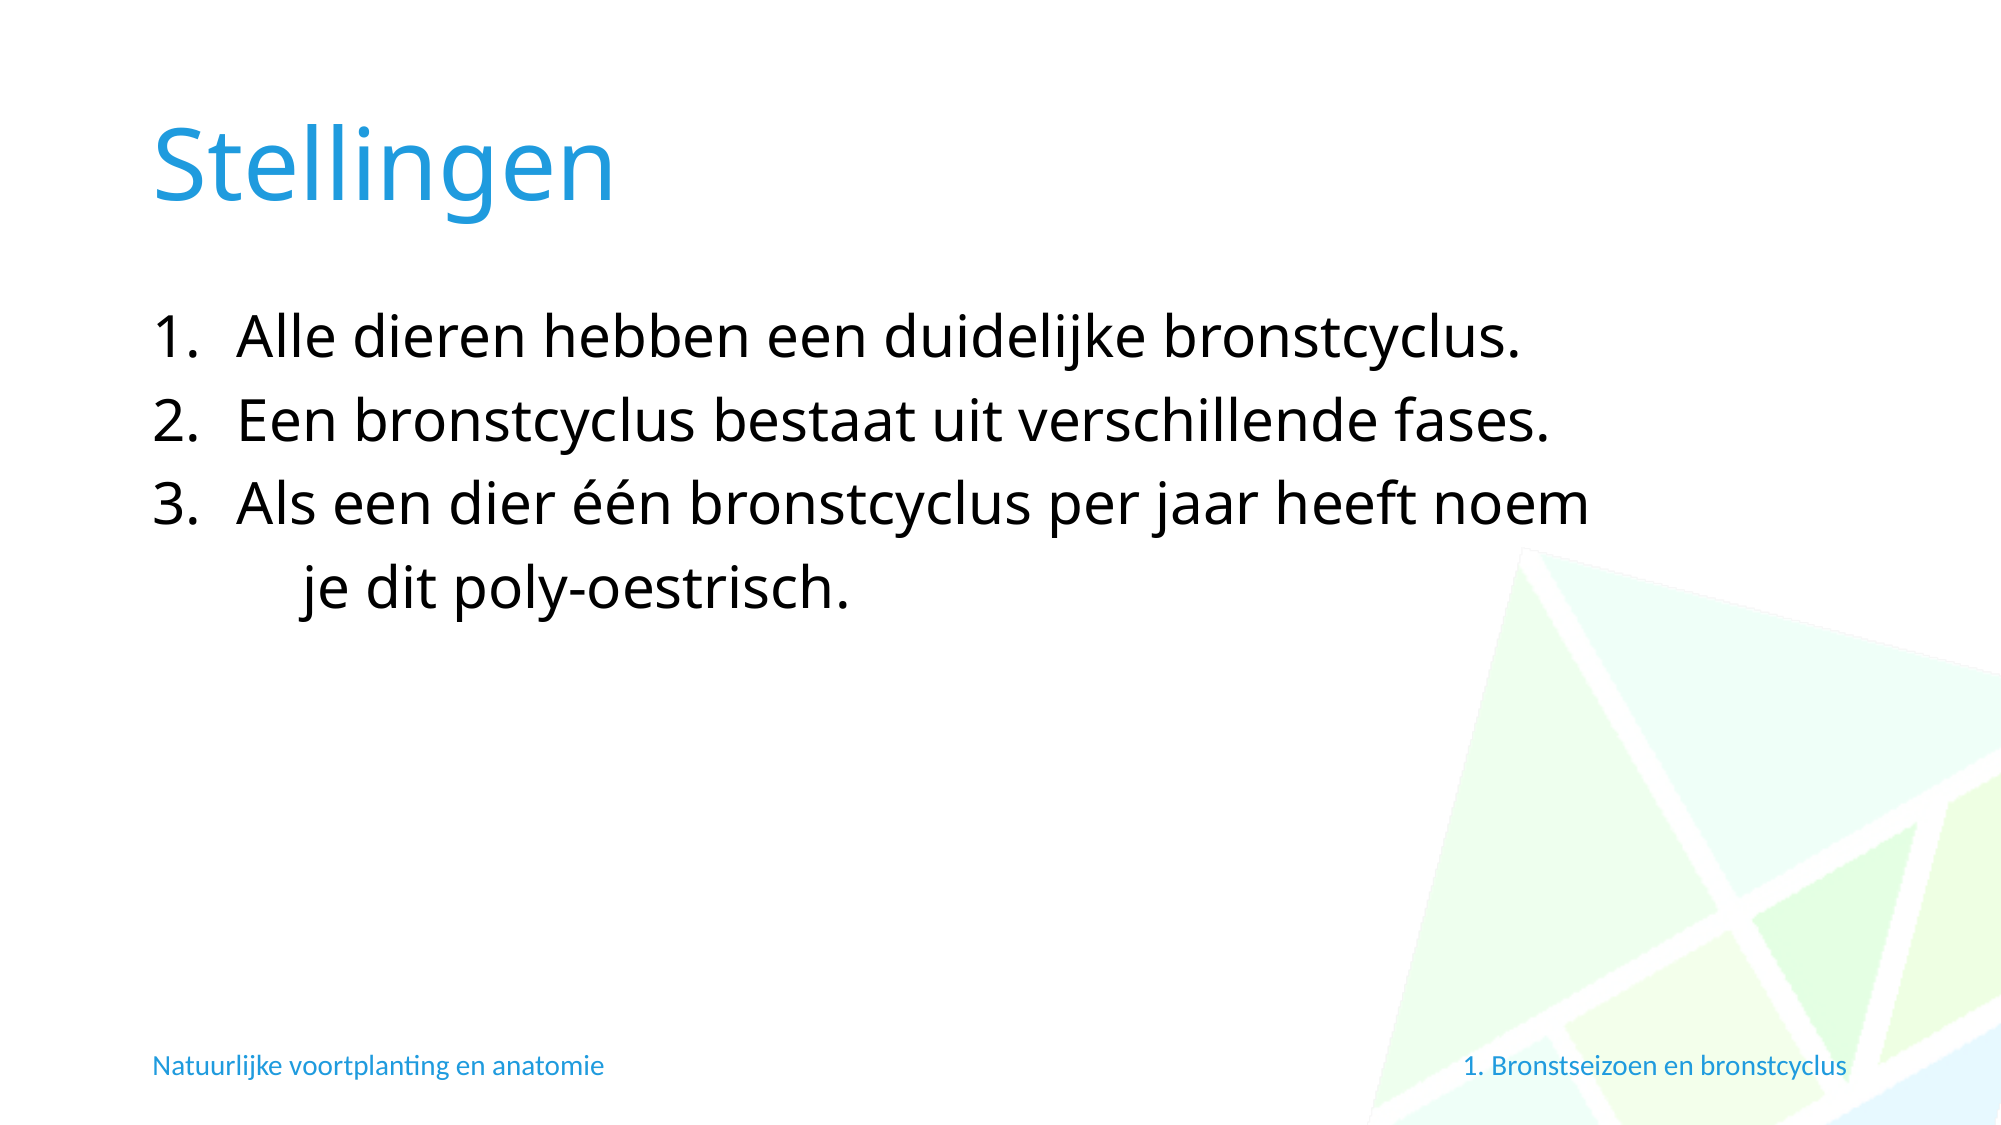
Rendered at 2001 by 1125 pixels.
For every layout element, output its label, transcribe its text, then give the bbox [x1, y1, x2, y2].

title Stellingen [137, 59, 1863, 278]
list 1. Bronstseizoen en bronstcyclus [1412, 1042, 1863, 1103]
list Natuurlijke voortplanting en anatomie [137, 1042, 629, 1103]
list Alle dieren hebben een duidelijke bronstcyclus. Een bronstcyclus bestaat uit verschillende fases. Als een dier één bronstcyclus per jaar heeft noem je dit poly-oestrisch. [137, 299, 1863, 1014]
